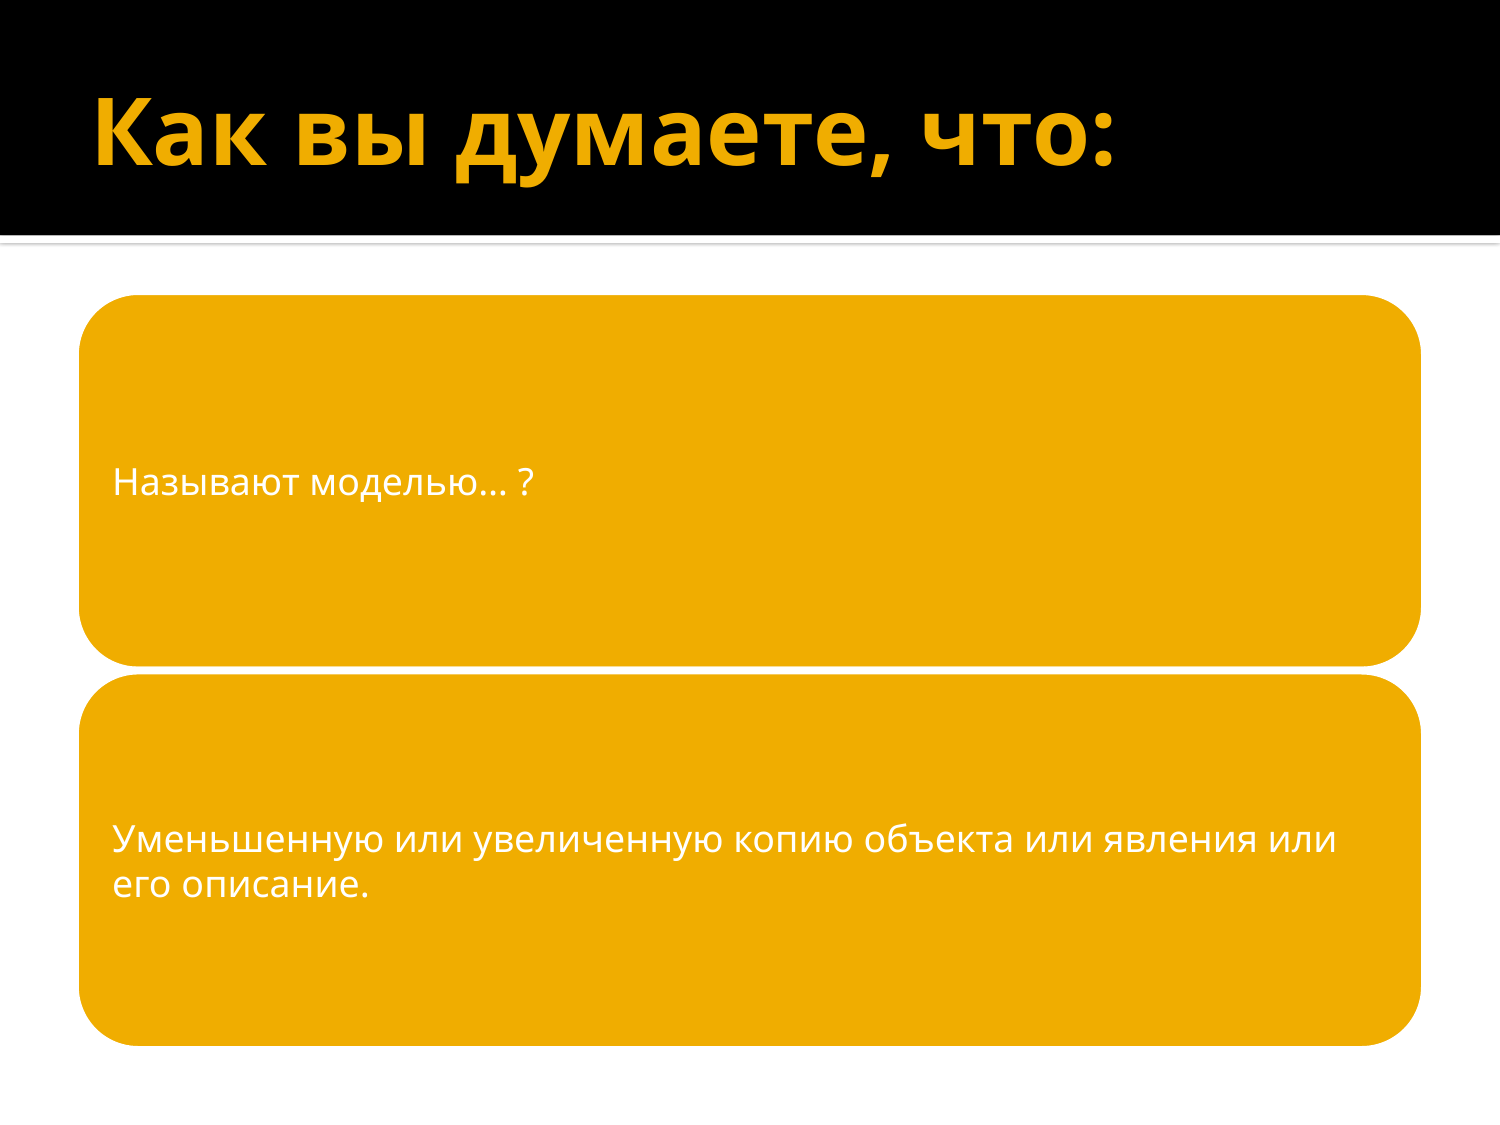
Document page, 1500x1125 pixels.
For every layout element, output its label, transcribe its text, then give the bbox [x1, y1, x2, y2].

title Как вы думаете, что: [75, 25, 1425, 231]
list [74, 291, 1425, 1050]
